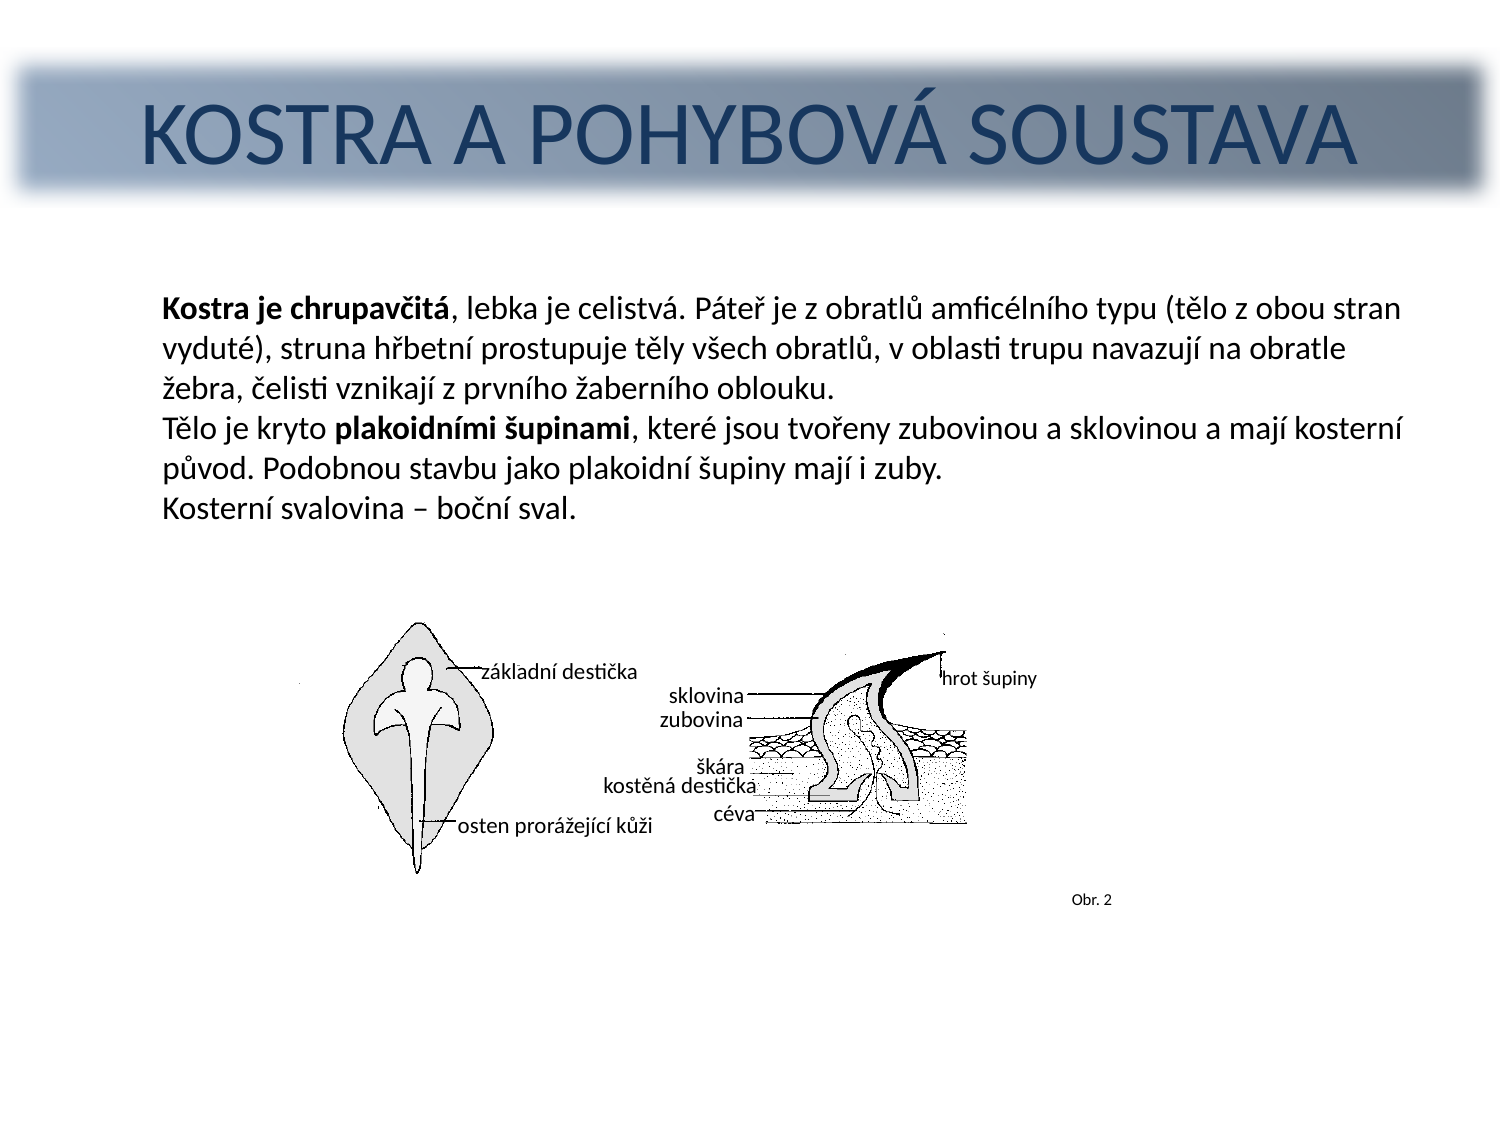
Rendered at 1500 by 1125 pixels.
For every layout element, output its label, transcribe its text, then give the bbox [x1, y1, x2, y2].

picture [289, 563, 999, 941]
text_box KOSTRA A POHYBOVÁ SOUSTAVA [36, 84, 1467, 175]
text_box hrot šupiny [1003, 656, 1122, 697]
text_box Obr. 2 [1057, 881, 1235, 917]
text_box Kostra je chrupavčitá, lebka je celistvá. Páteř je z obratlů amficélního typu (tělo z obou stran vyduté), struna hřbetní prostupuje těly všech obratlů, v oblasti trupu navazují na obratle žebra, čelisti vznikají z prvního žaberního oblouku. Tělo je kryto plakoidními šupinami, které jsou tvořeny zubovinou a sklovinou a mají kosterní původ. Podobnou stavbu jako plakoidní šupiny mají i zuby. Kosterní svalovina – boční sval. [147, 278, 1435, 1029]
text_box 6 [32, 80, 1472, 179]
